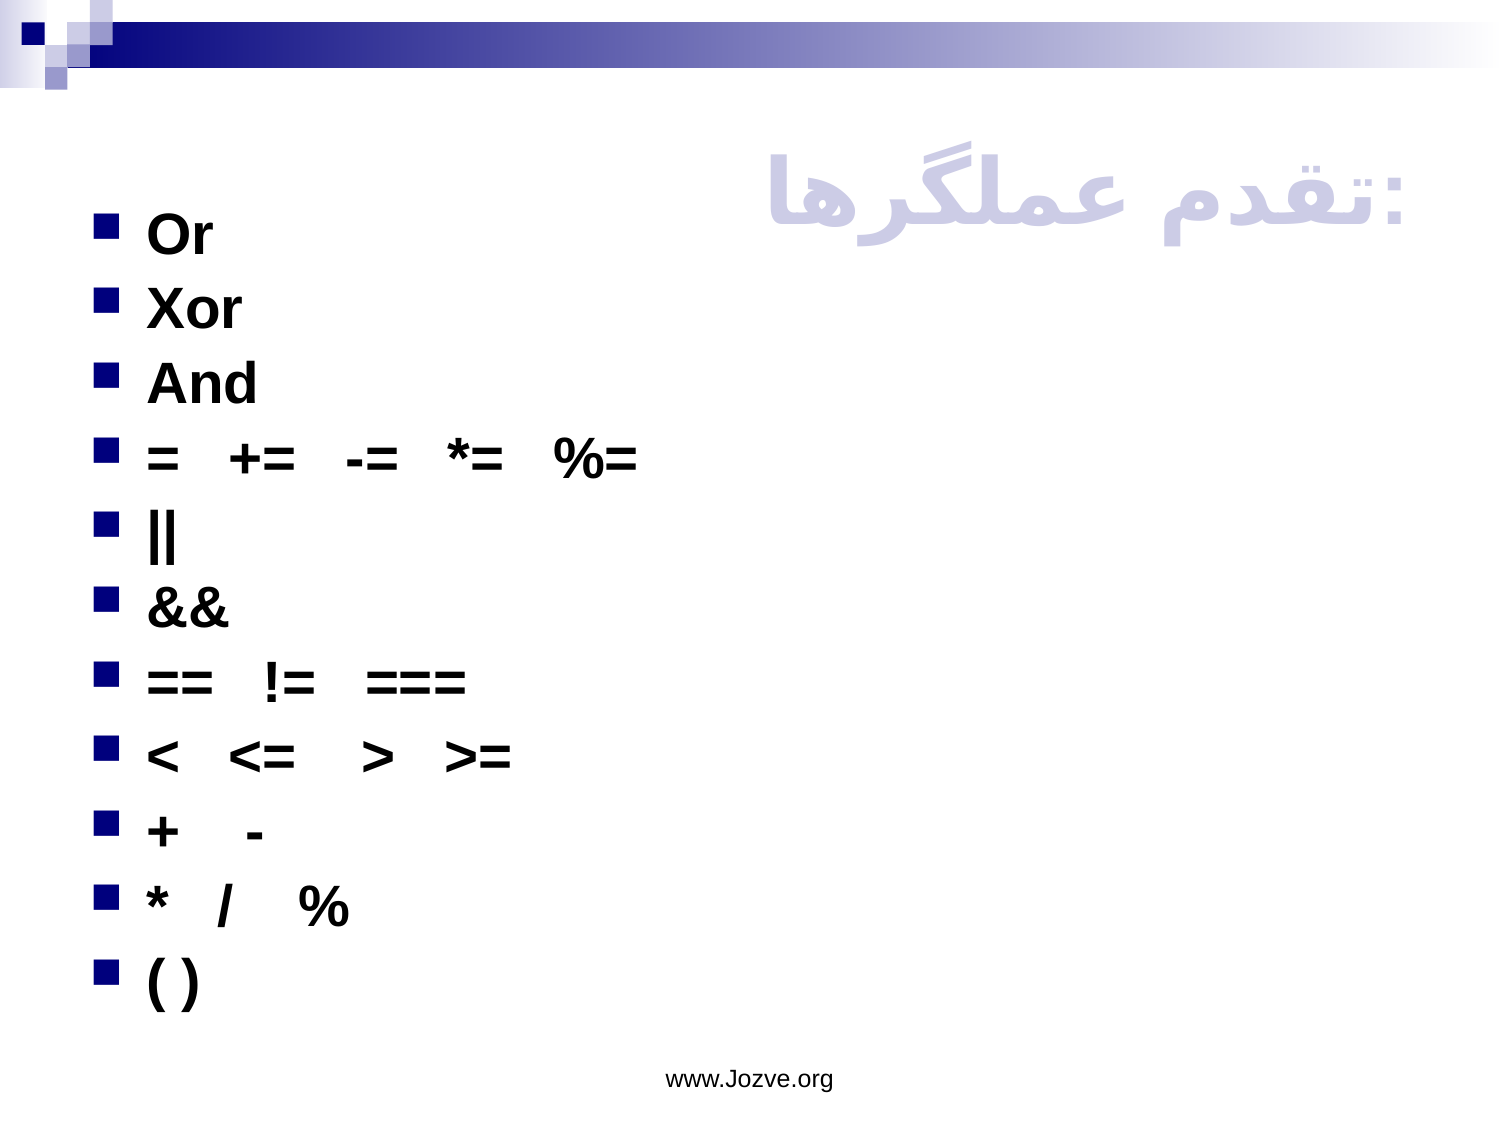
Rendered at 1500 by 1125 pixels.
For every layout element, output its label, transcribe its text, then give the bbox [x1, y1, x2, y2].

list Or Xor And = += -= *= %= || && == != === < <= > >= + - * / % ( ) [74, 301, 1426, 1059]
title تقدم عملگرها: [74, 74, 1426, 301]
footer www.Jozve.org [512, 1024, 988, 1101]
